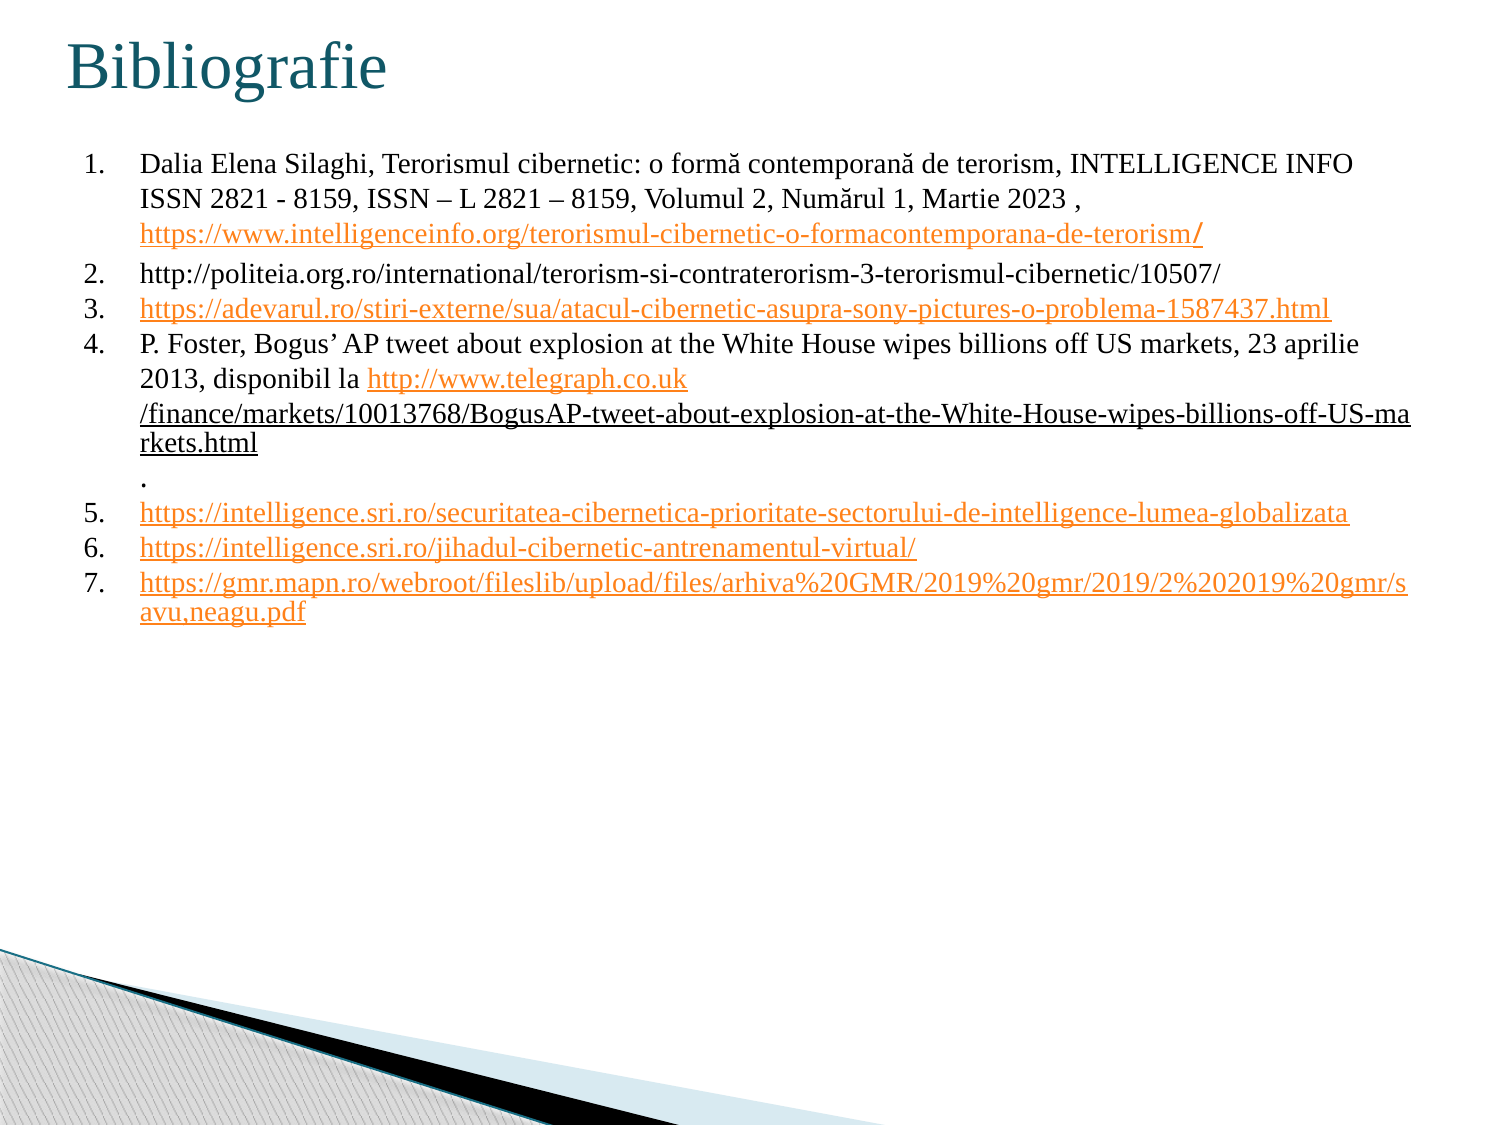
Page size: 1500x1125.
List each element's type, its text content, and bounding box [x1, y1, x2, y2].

text_box Dalia Elena Silaghi, Terorismul cibernetic: o formă contemporană de terorism, INTELLIGENCE INFO ISSN 2821 - 8159, ISSN – L 2821 – 8159, Volumul 2, Numărul 1, Martie 2023 , https://www.intelligenceinfo.org/terorismul-cibernetic-o-formacontemporana-de-terorism/ http://politeia.org.ro/international/terorism-si-contraterorism-3-terorismul-cibernetic/10507/ https://adevarul.ro/stiri-externe/sua/atacul-cibernetic-asupra-sony-pictures-o-problema-1587437.html P. Foster, Bogus’ AP tweet about explosion at the White House wipes billions off US markets, 23 aprilie 2013, disponibil la http://www.telegraph.co.uk/finance/markets/10013768/BogusAP-tweet-about-explosion-at-the-White-House-wipes-billions-off-US-markets.html. https://intelligence.sri.ro/securitatea-cibernetica-prioritate-sectorului-de-intelligence-lumea-globalizata https://intelligence.sri.ro/jihadul-cibernetic-antrenamentul-virtual/ https://gmr.mapn.ro/webroot/fileslib/upload/files/arhiva%20GMR/2019%20gmr/2019/2%202019%20gmr/savu,neagu.pdf [68, 137, 1432, 647]
text_box Bibliografie [51, 14, 405, 109]
